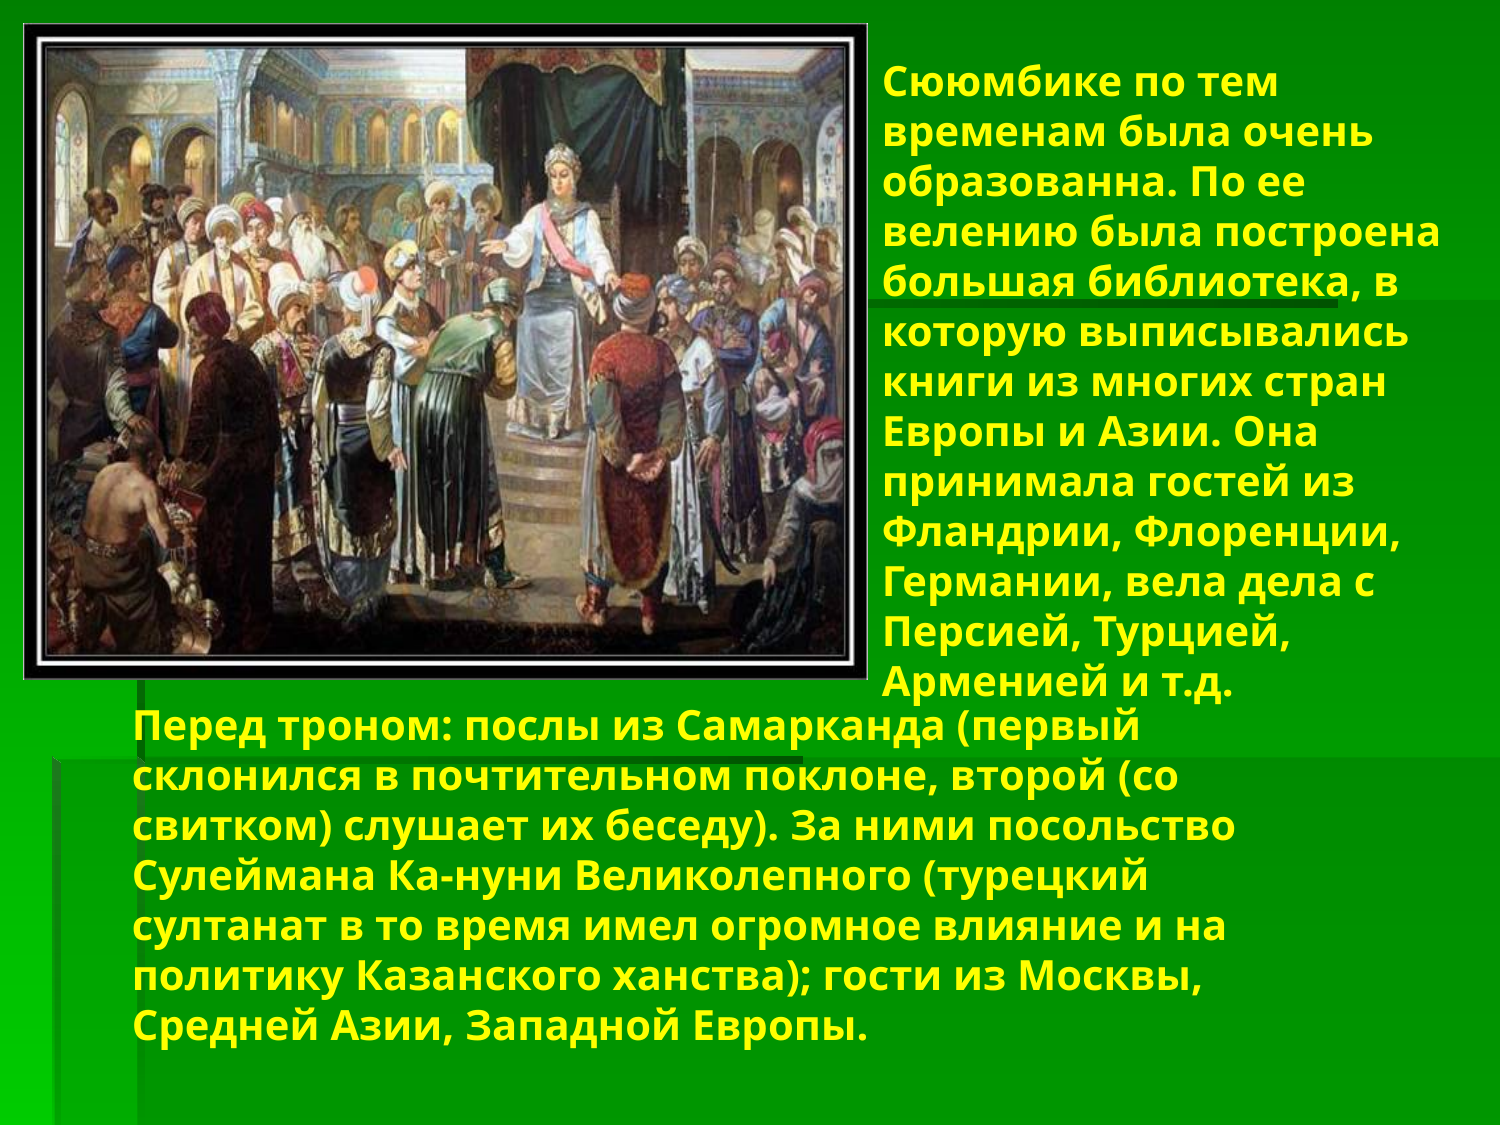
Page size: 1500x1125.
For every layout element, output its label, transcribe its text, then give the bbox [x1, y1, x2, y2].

picture [23, 23, 868, 680]
text_box Сююмбике по тем временам была очень образованна. По ее велению была построена большая библиотека, в которую выписывались книги из многих стран Европы и Азии. Она принимала гостей из Фландрии, Флоренции, Германии, вела дела с Персией, Турцией, Арменией и т.д. [867, 46, 1500, 757]
text_box Перед троном: послы из Самарканда (первый склонился в почтительном поклоне, второй (со свитком) слушает их беседу). За ними посольство Сулеймана Ка-нуни Великолепного (турецкий султанат в то время имел огромное влияние и на политику Казанского ханства); гости из Москвы, Средней Азии, Западной Европы. [117, 691, 1372, 1102]
